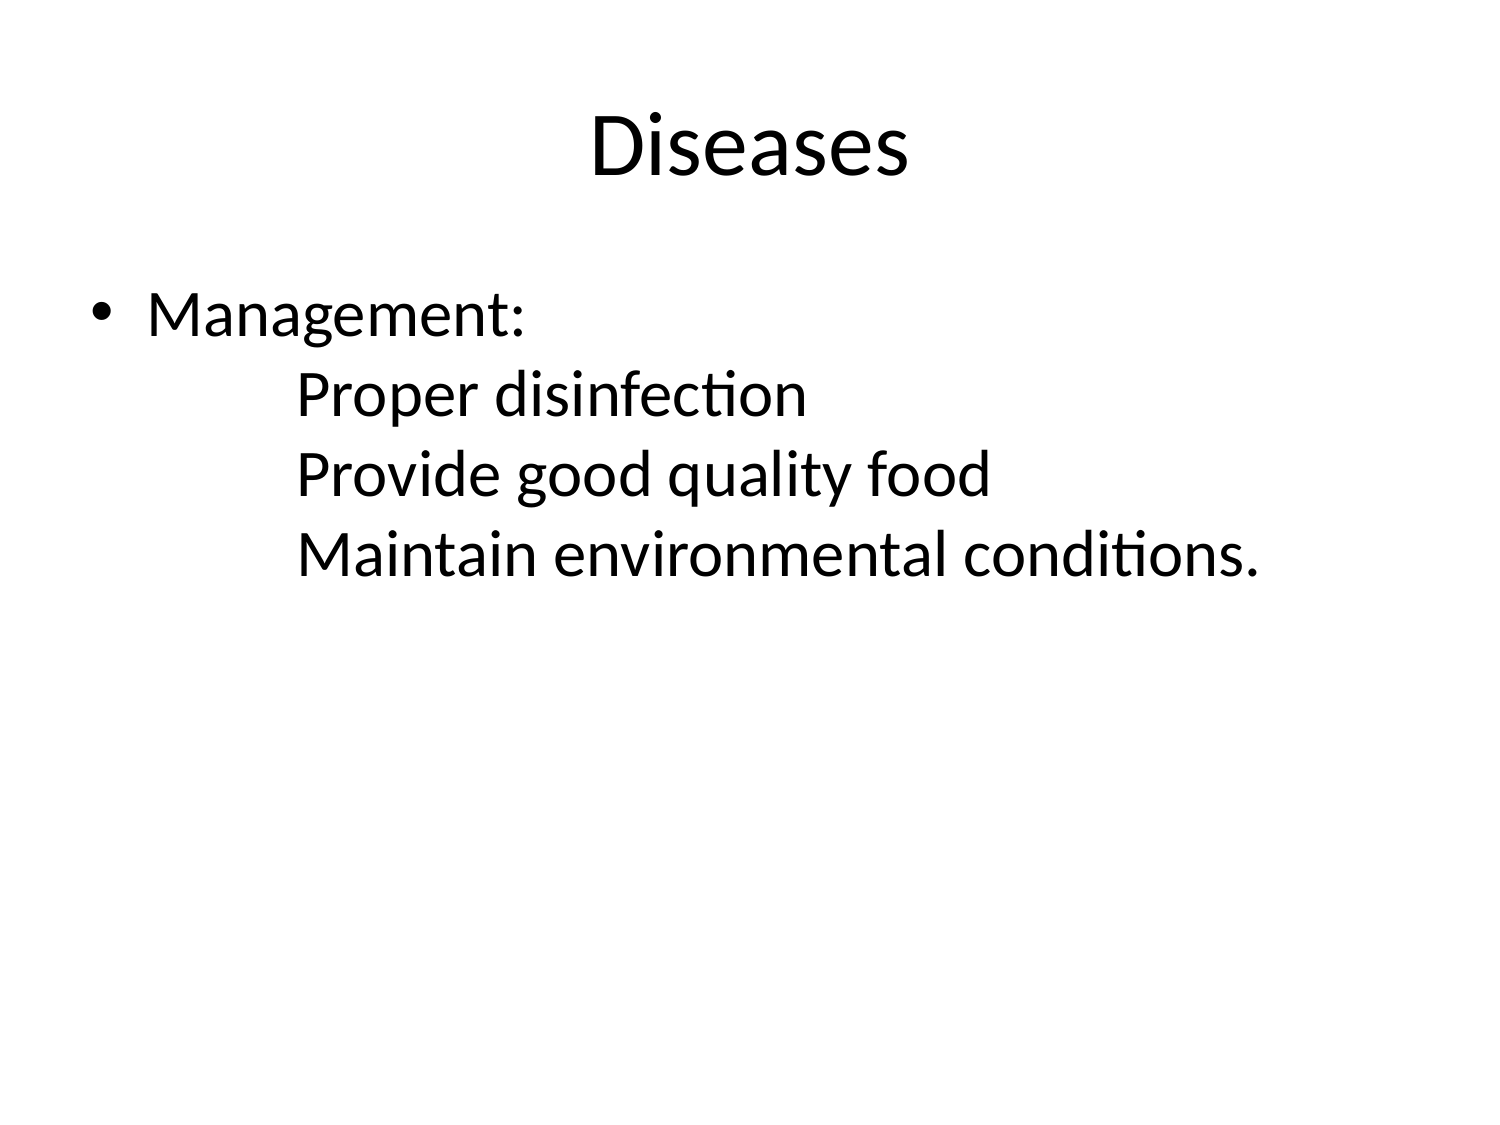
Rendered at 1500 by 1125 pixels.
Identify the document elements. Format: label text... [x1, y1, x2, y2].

title Diseases [75, 45, 1425, 233]
list Management: Proper disinfection Provide good quality food Maintain environmental conditions. [75, 262, 1425, 1005]
